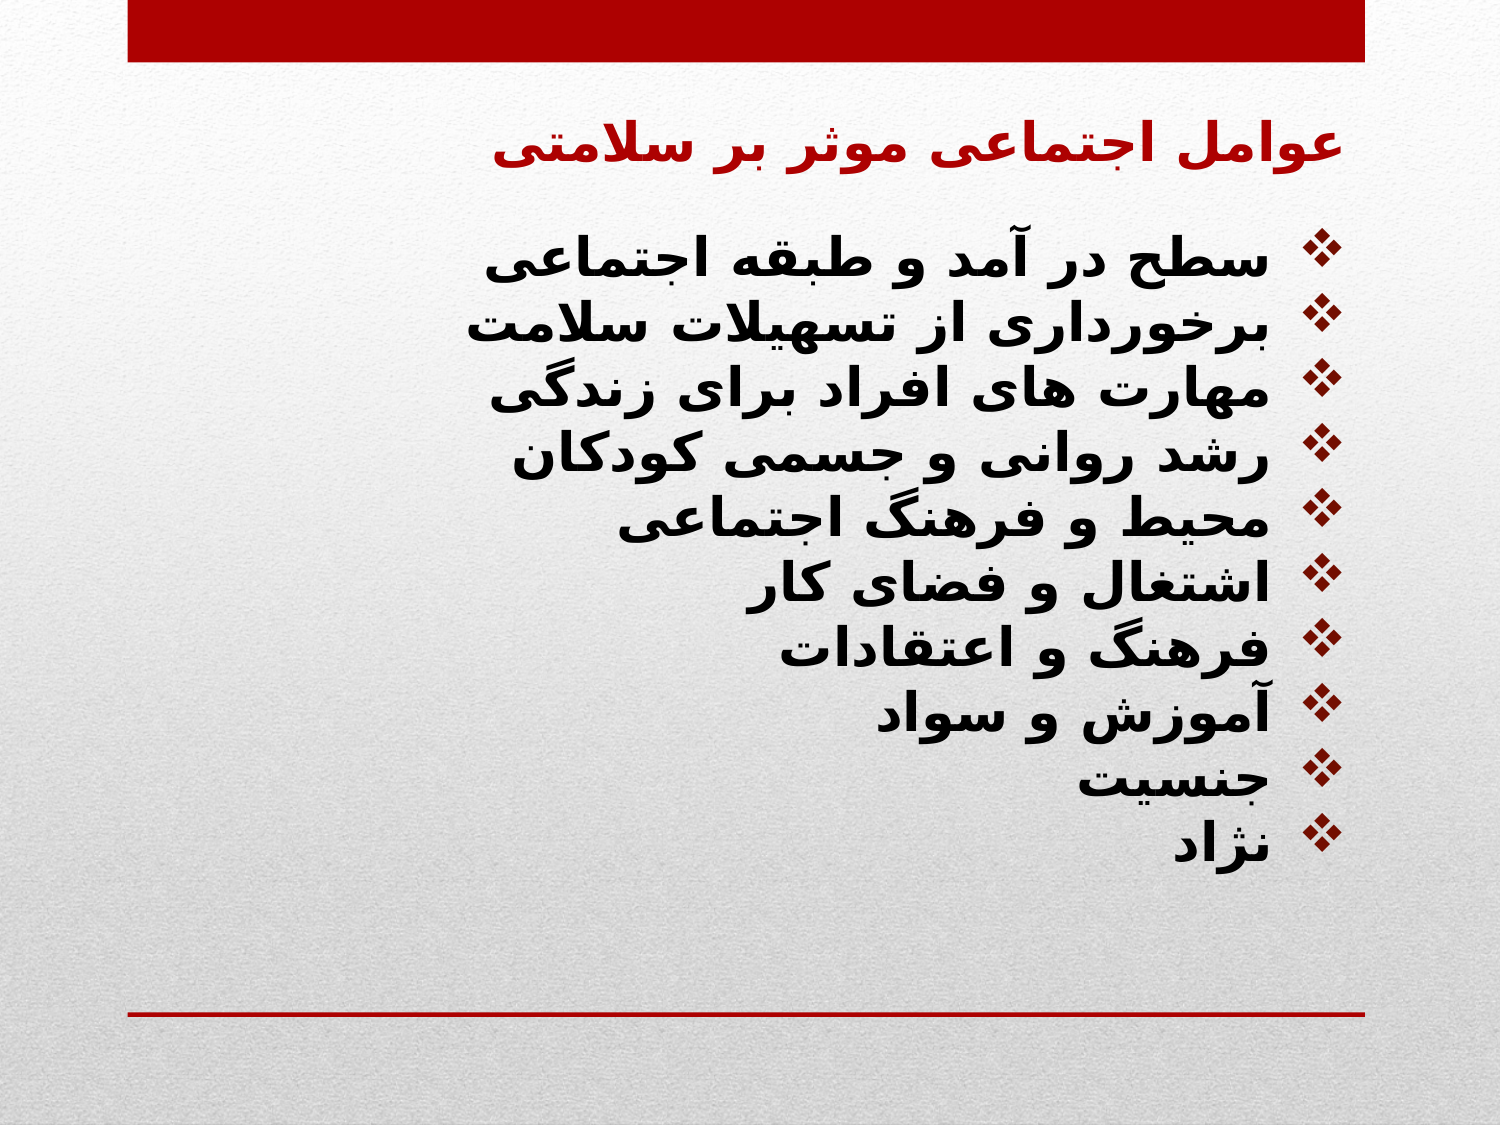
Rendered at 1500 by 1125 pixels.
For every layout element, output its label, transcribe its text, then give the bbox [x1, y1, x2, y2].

text_box عوامل اجتماعی موثر بر سلامتی سطح در آمد و طبقه اجتماعی برخورداری از تسهیلات سلامت مهارت های افراد برای زندگی رشد روانی و جسمی کودکان محیط و فرهنگ اجتماعی اشتغال و فضای کار فرهنگ و اعتقادات آموزش و سواد جنسیت نژاد [137, 99, 1363, 1010]
